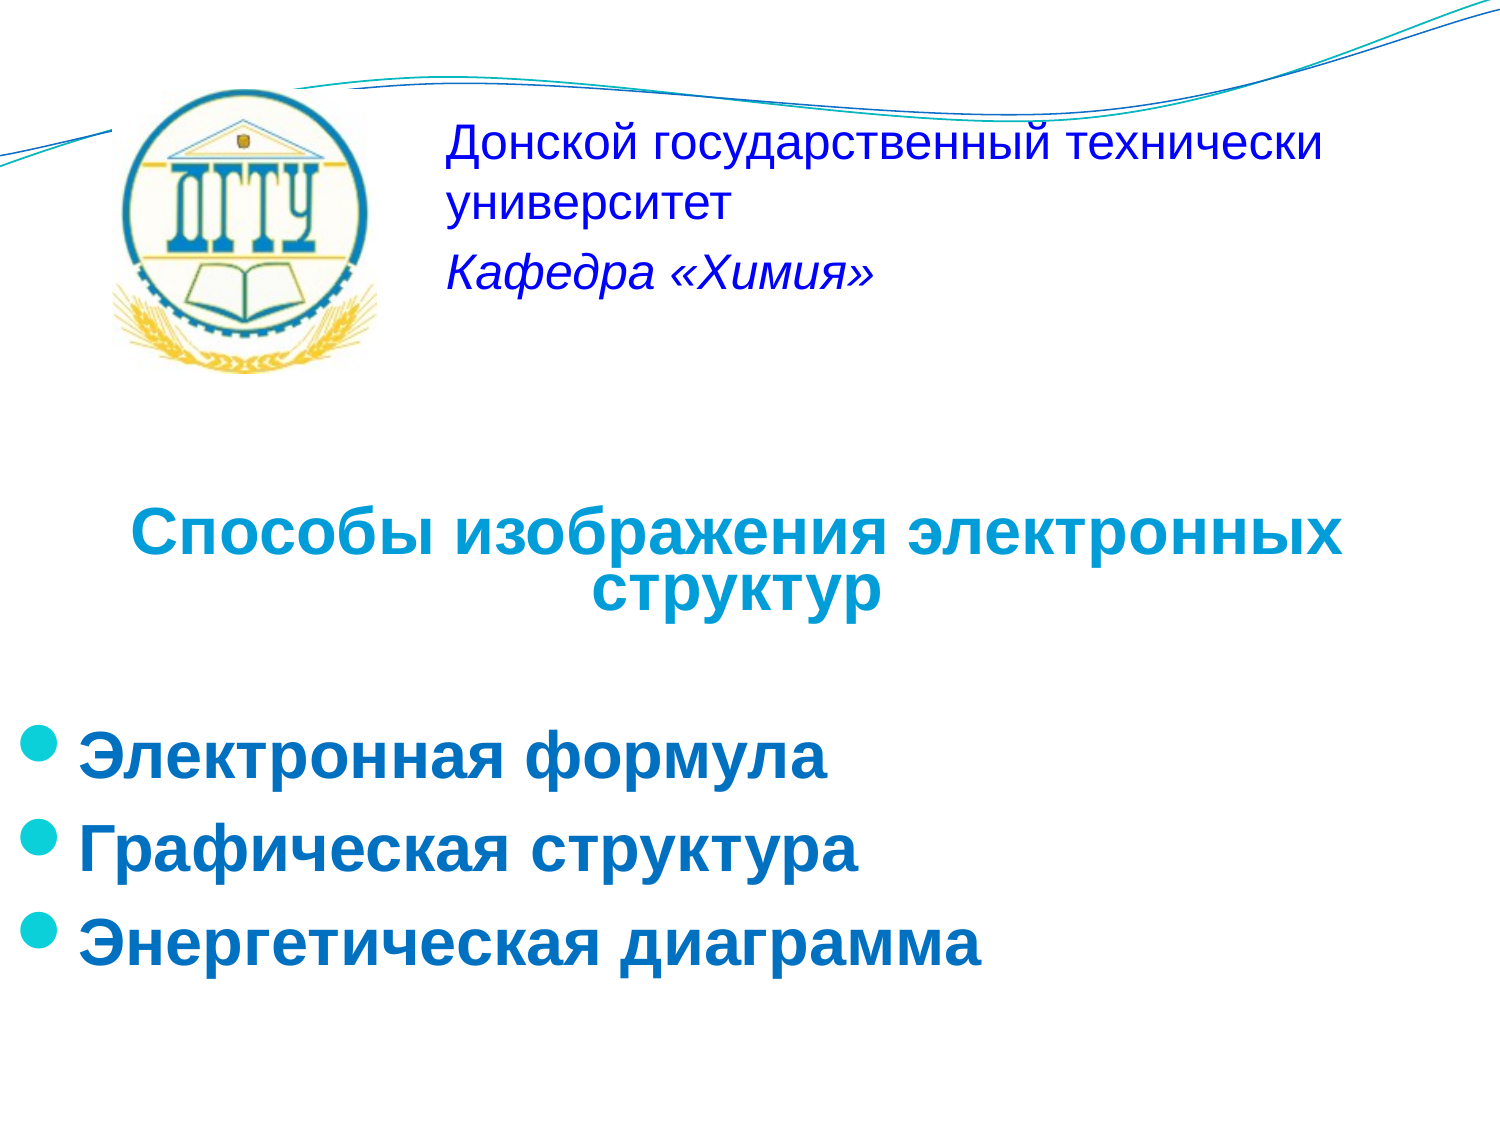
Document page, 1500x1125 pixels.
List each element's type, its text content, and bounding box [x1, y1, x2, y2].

text_box Донской государственный технически университет Кафедра «Химия» [430, 101, 1435, 307]
picture [111, 89, 377, 374]
title Способы изображения электронных структур [0, 455, 1476, 622]
list Электронная формула Графическая структура Энергетическая диаграмма [0, 703, 1500, 977]
